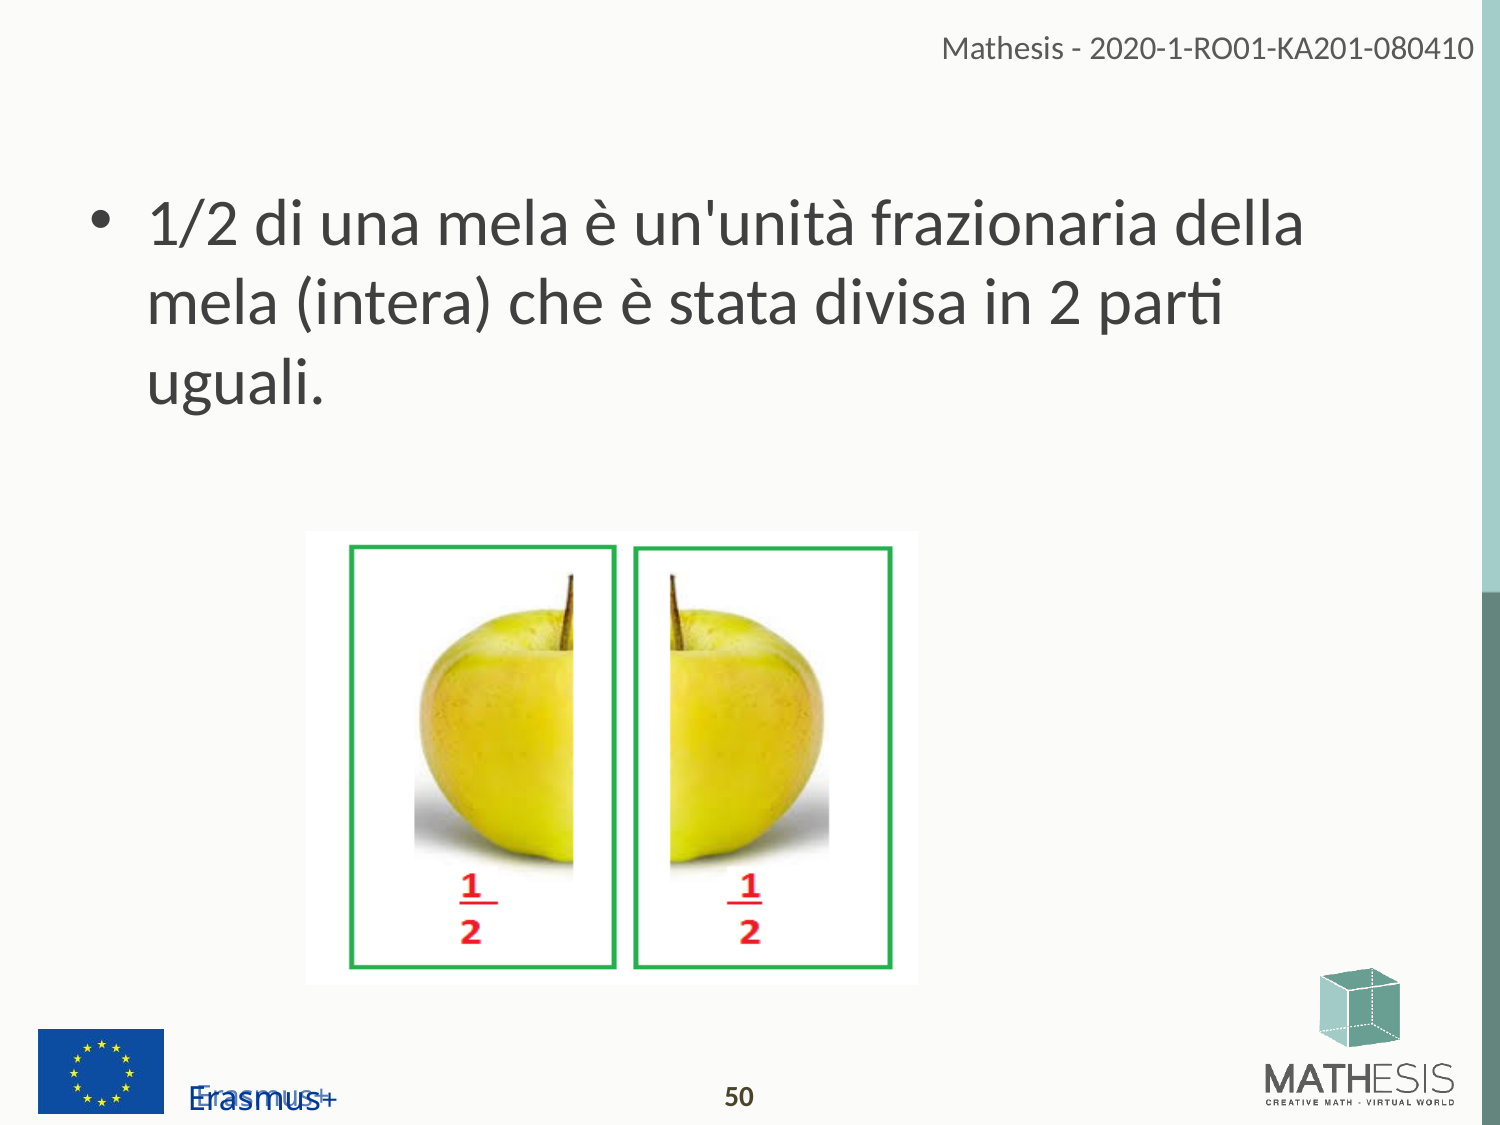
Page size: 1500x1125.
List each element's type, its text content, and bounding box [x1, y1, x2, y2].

list 1/2 di una mela è un'unità frazionaria della mela (intera) che è stata divisa in 2 parti uguali. [75, 171, 1425, 914]
picture [306, 531, 918, 985]
picture [38, 1029, 164, 1114]
